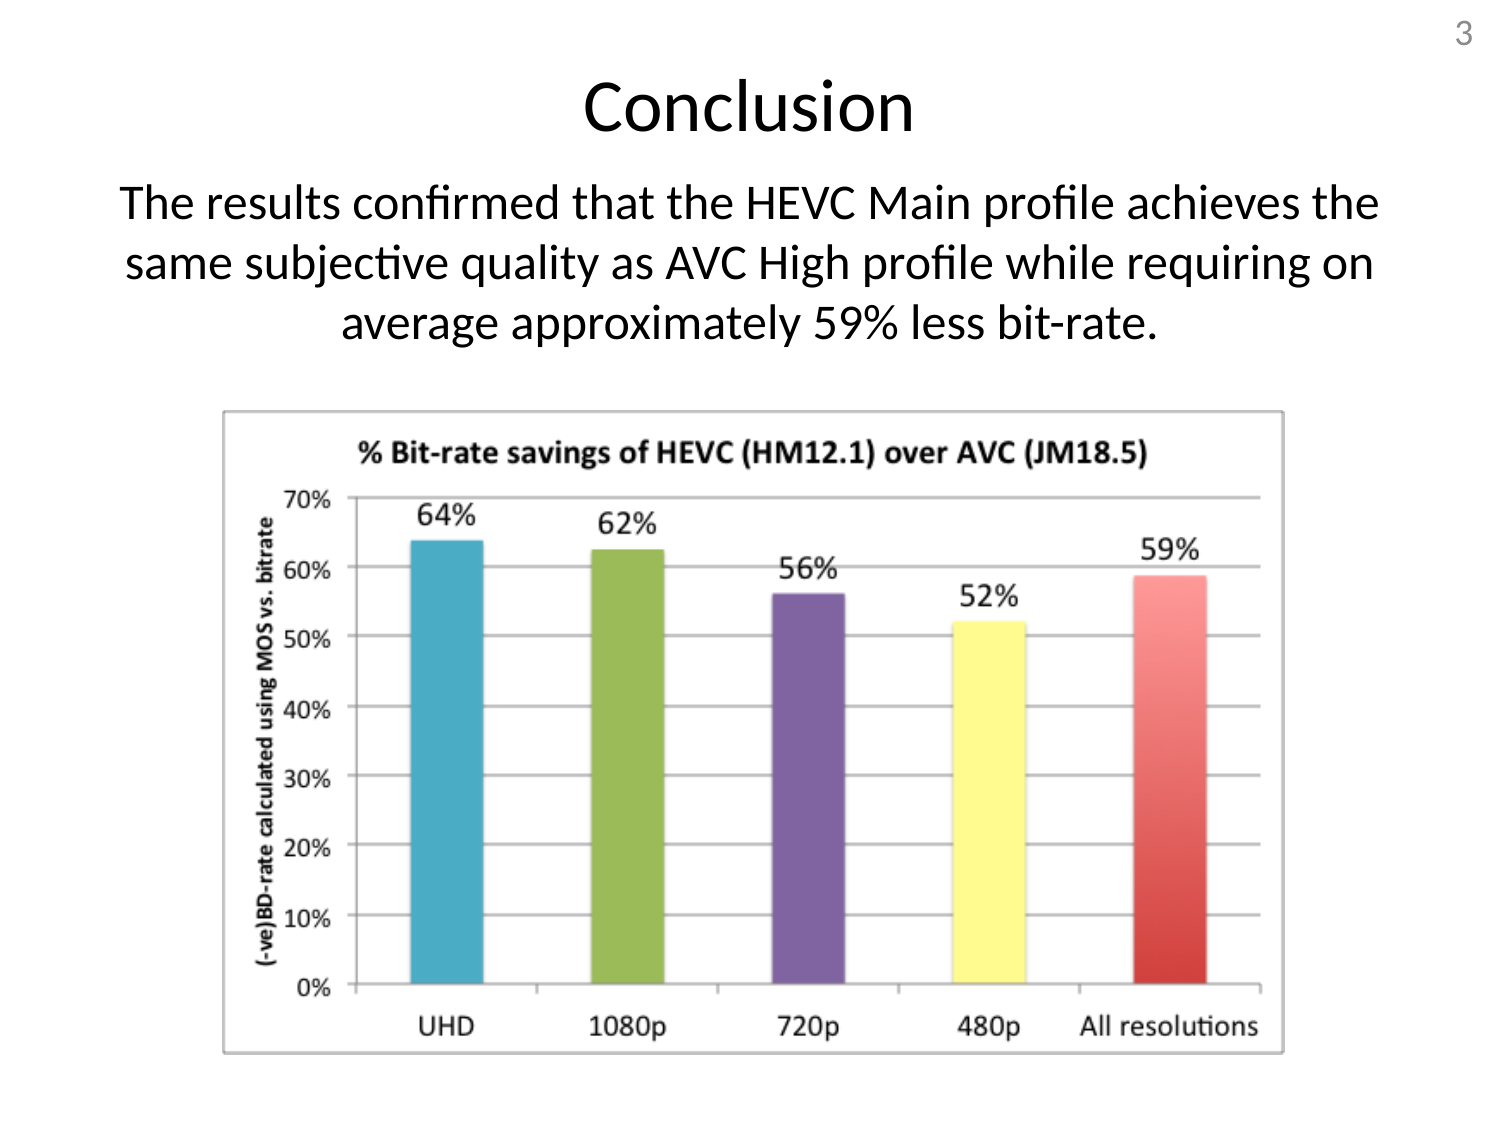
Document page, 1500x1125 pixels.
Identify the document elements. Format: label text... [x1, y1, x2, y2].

picture [222, 410, 1286, 1055]
title Conclusion [75, 45, 1425, 158]
list The results confirmed that the HEVC Main profile achieves the same subjective quality as AVC High profile while requiring on average approximately 59% less bit-rate. [75, 161, 1425, 1103]
slide_number 3 [1374, 0, 1489, 60]
